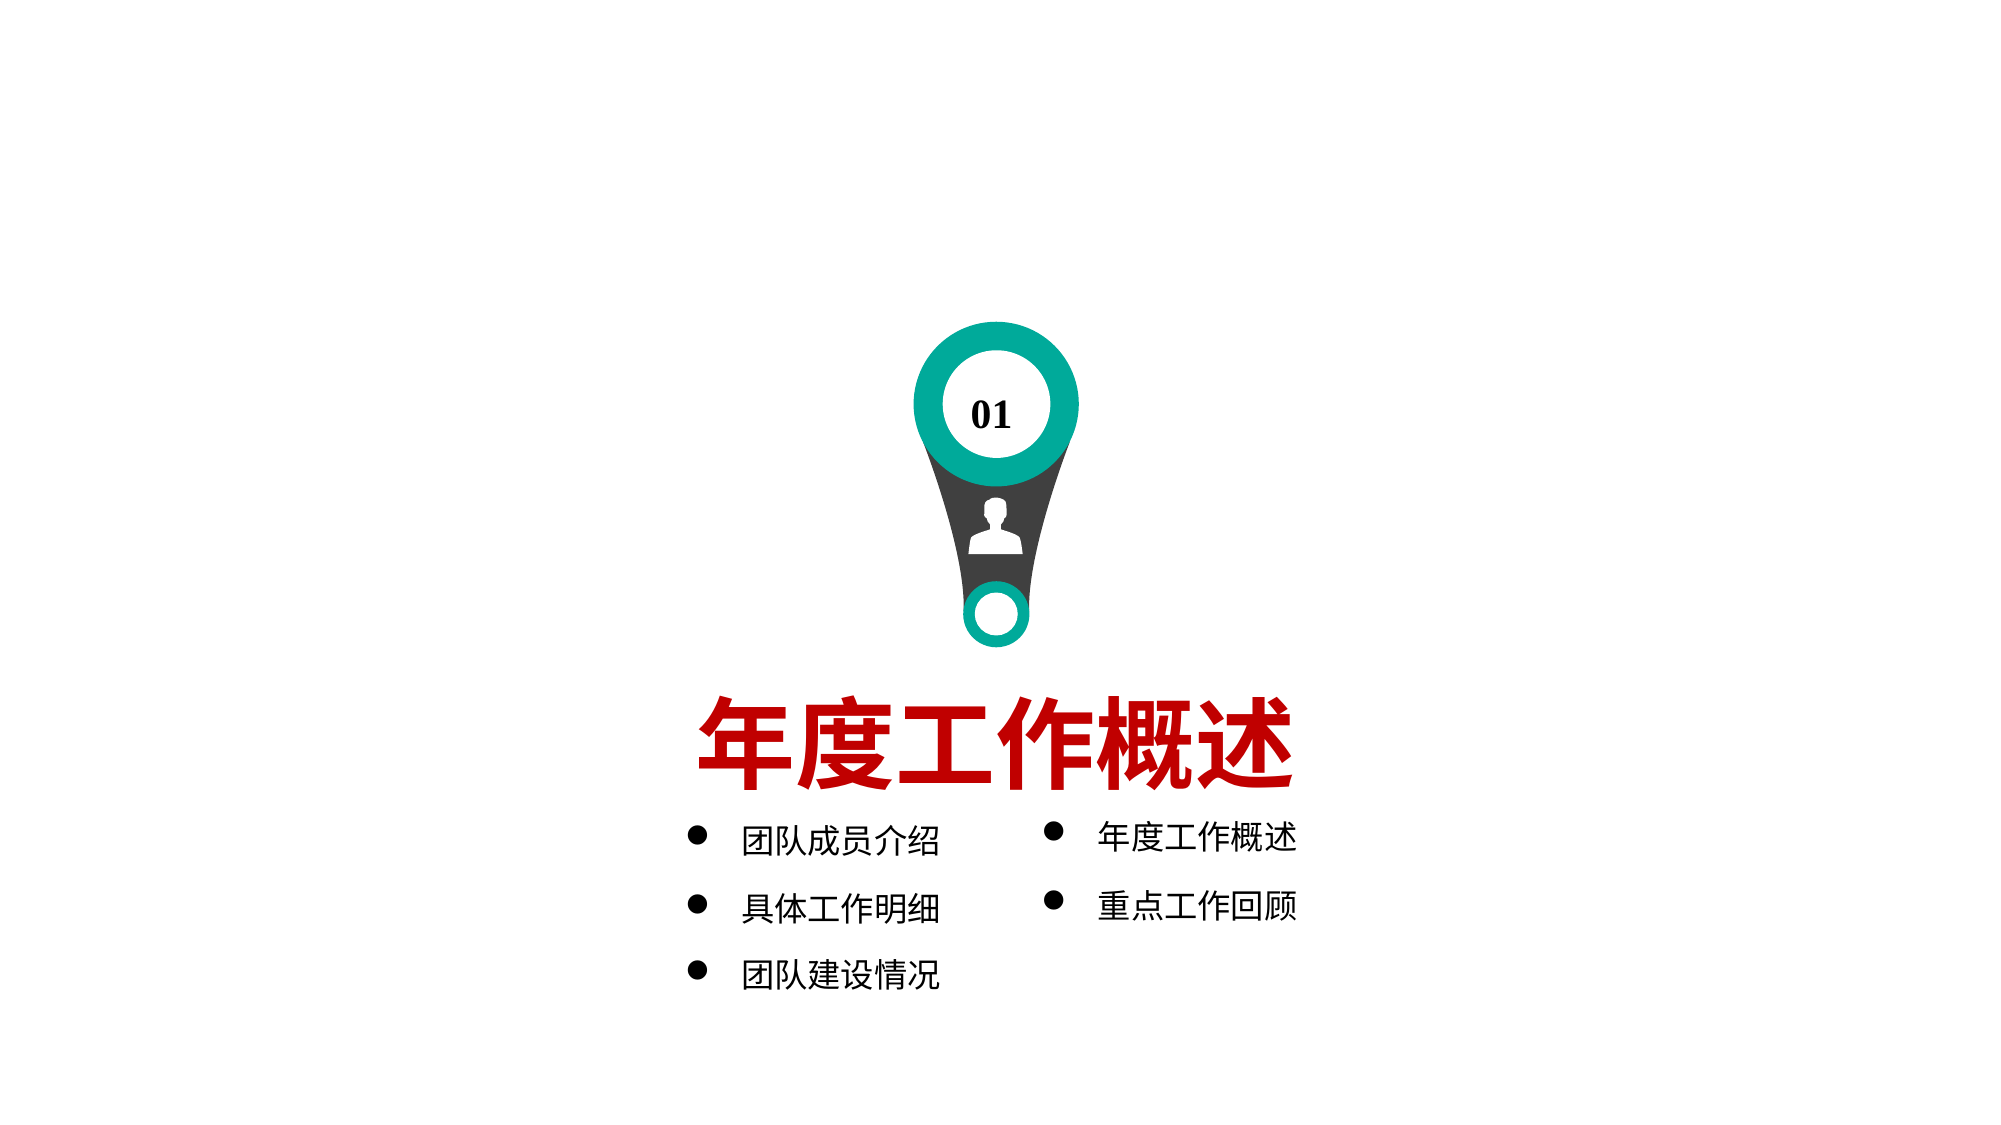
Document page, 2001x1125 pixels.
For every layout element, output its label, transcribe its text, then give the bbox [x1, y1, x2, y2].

text_box 重点工作回顾 [1026, 877, 1313, 933]
text_box 年度工作概述 [681, 674, 1311, 809]
text_box 团队建设情况 [670, 947, 957, 1002]
text_box 年度工作概述 [1026, 808, 1313, 864]
text_box 团队成员介绍 [670, 812, 957, 868]
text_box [913, 321, 1079, 648]
text_box 具体工作明细 [670, 880, 957, 936]
